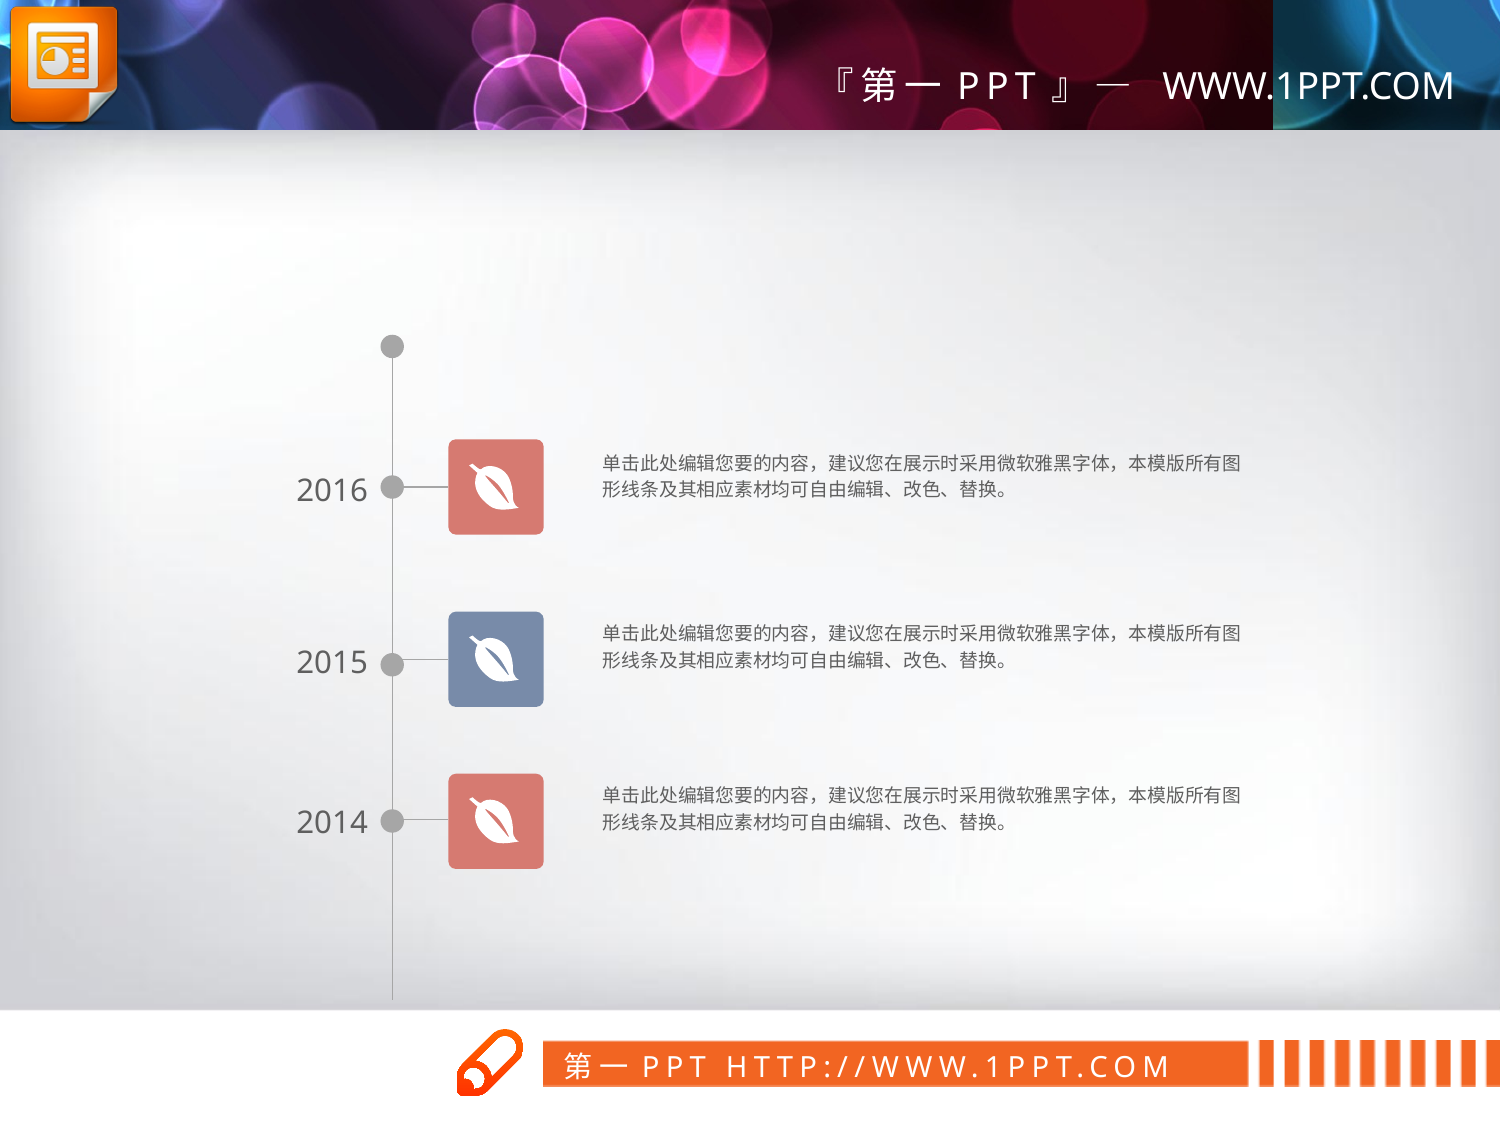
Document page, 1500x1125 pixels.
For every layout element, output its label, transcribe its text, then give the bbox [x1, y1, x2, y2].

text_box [391, 611, 544, 708]
text_box 单击此处编辑您要的内容，建议您在展示时采用微软雅黑字体，本模版所有图形线条及其相应素材均可自由编辑、改色、替换。 [588, 439, 1268, 508]
text_box 2014 [281, 795, 375, 848]
picture [543, 1040, 1500, 1087]
text_box 2015 [281, 635, 375, 688]
picture [0, 0, 1500, 1012]
text_box 单击此处编辑您要的内容，建议您在展示时采用微软雅黑字体，本模版所有图形线条及其相应素材均可自由编辑、改色、替换。 [588, 609, 1268, 679]
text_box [380, 334, 405, 1000]
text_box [391, 439, 544, 535]
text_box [391, 773, 544, 870]
text_box 单击此处编辑您要的内容，建议您在展示时采用微软雅黑字体，本模版所有图形线条及其相应素材均可自由编辑、改色、替换。 [588, 771, 1268, 841]
text_box 2016 [281, 462, 375, 515]
